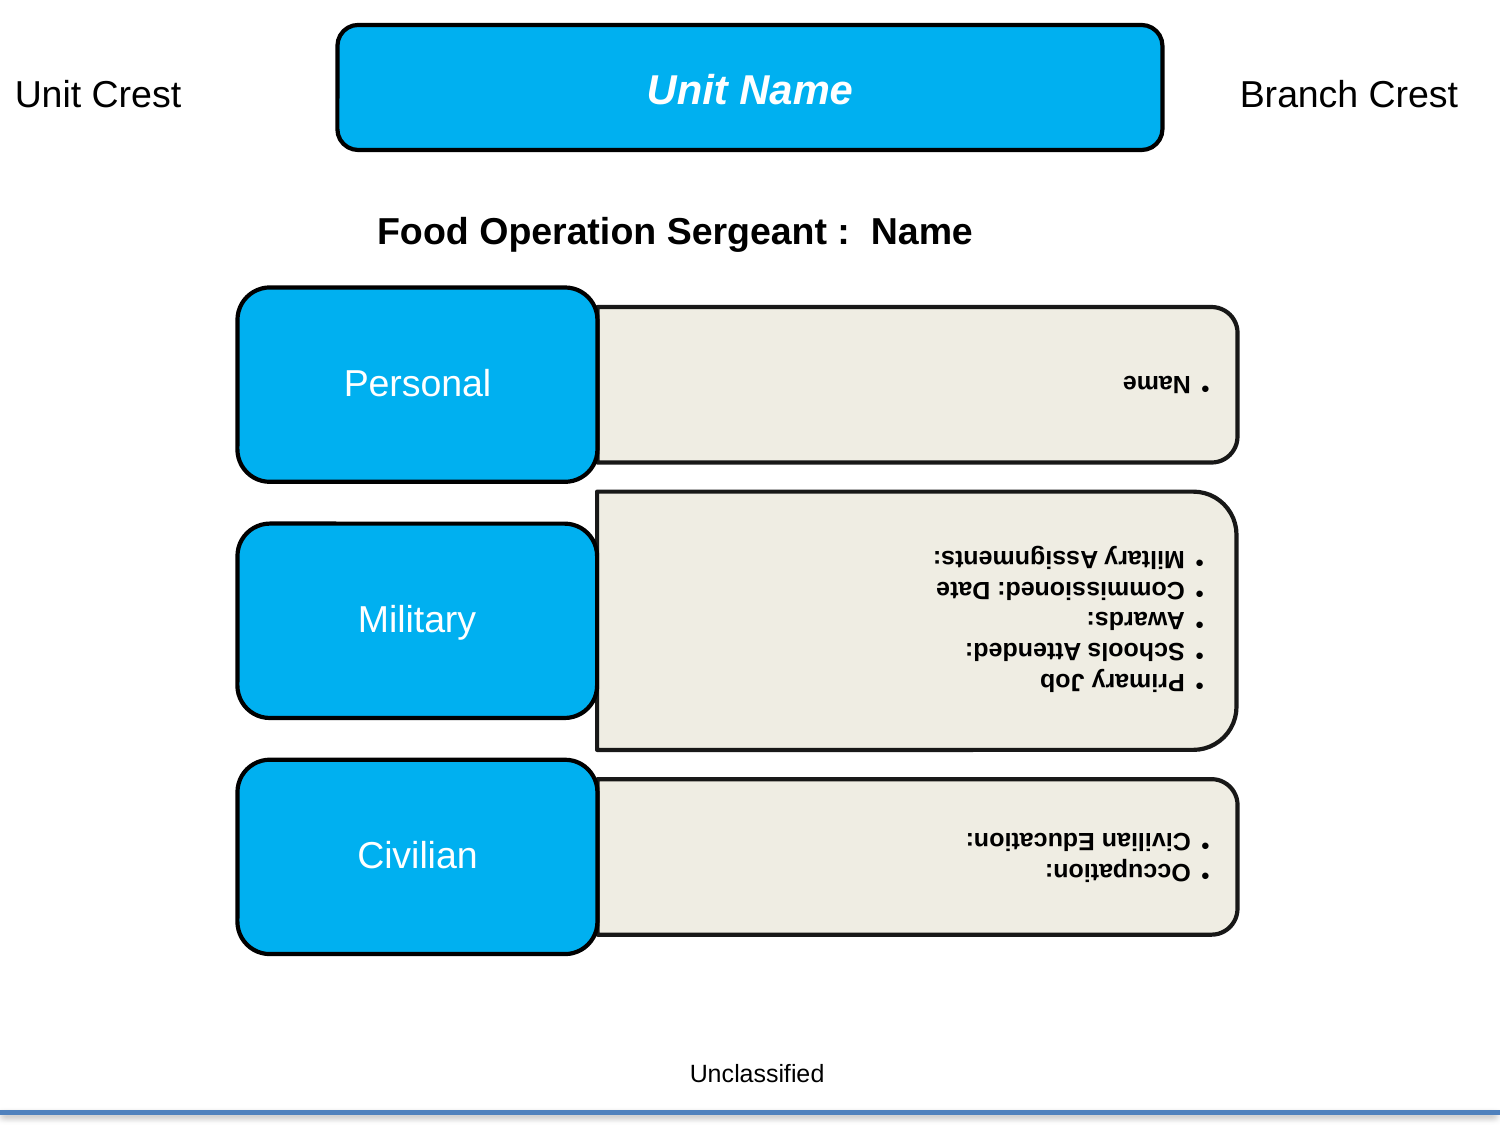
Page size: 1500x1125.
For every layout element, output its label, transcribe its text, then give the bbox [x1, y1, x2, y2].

text_box Food Operation Sergeant : Name [362, 199, 1200, 260]
text_box Unit Crest [0, 62, 238, 123]
text_box Branch Crest [1224, 62, 1488, 123]
text_box Unit Name [335, 22, 1165, 153]
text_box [237, 287, 1238, 955]
text_box Unclassified [674, 1050, 900, 1095]
